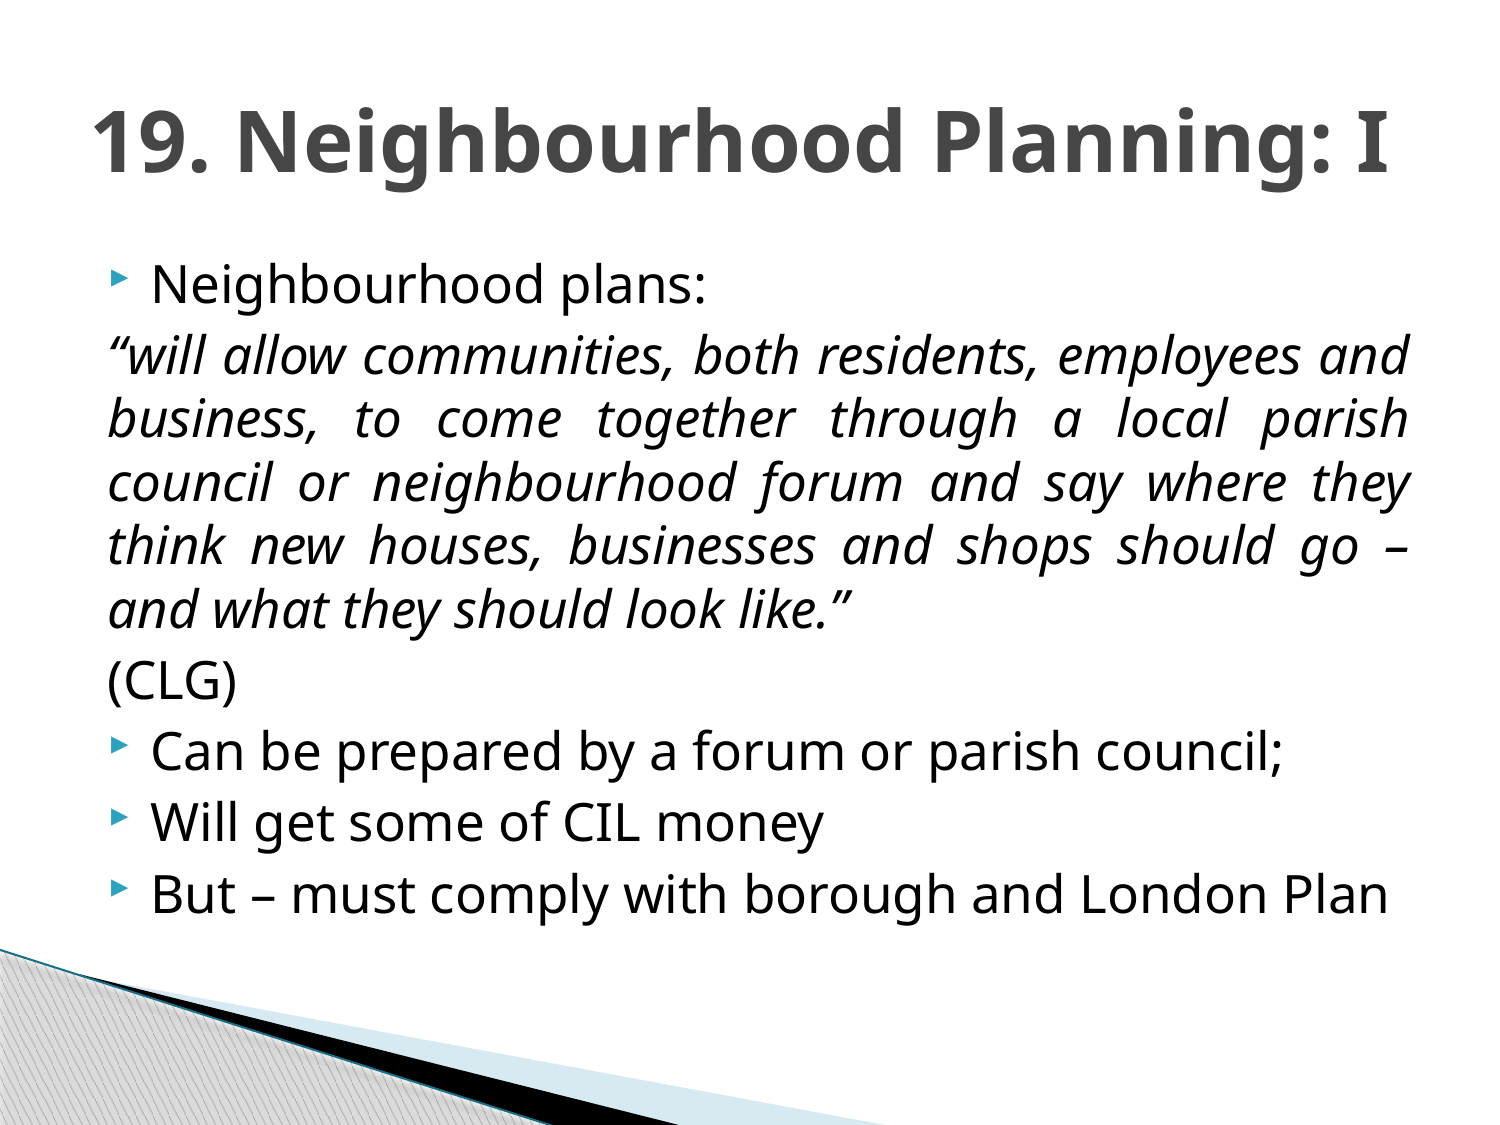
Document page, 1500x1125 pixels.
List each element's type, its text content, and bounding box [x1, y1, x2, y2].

title 19. Neighbourhood Planning: I [75, 45, 1425, 233]
list Neighbourhood plans: “will allow communities, both residents, employees and business, to come together through a local parish council or neighbourhood forum and say where they think new houses, businesses and shops should go – and what they should look like.” (CLG) Can be prepared by a forum or parish council; Will get some of CIL money But – must comply with borough and London Plan [75, 243, 1425, 986]
